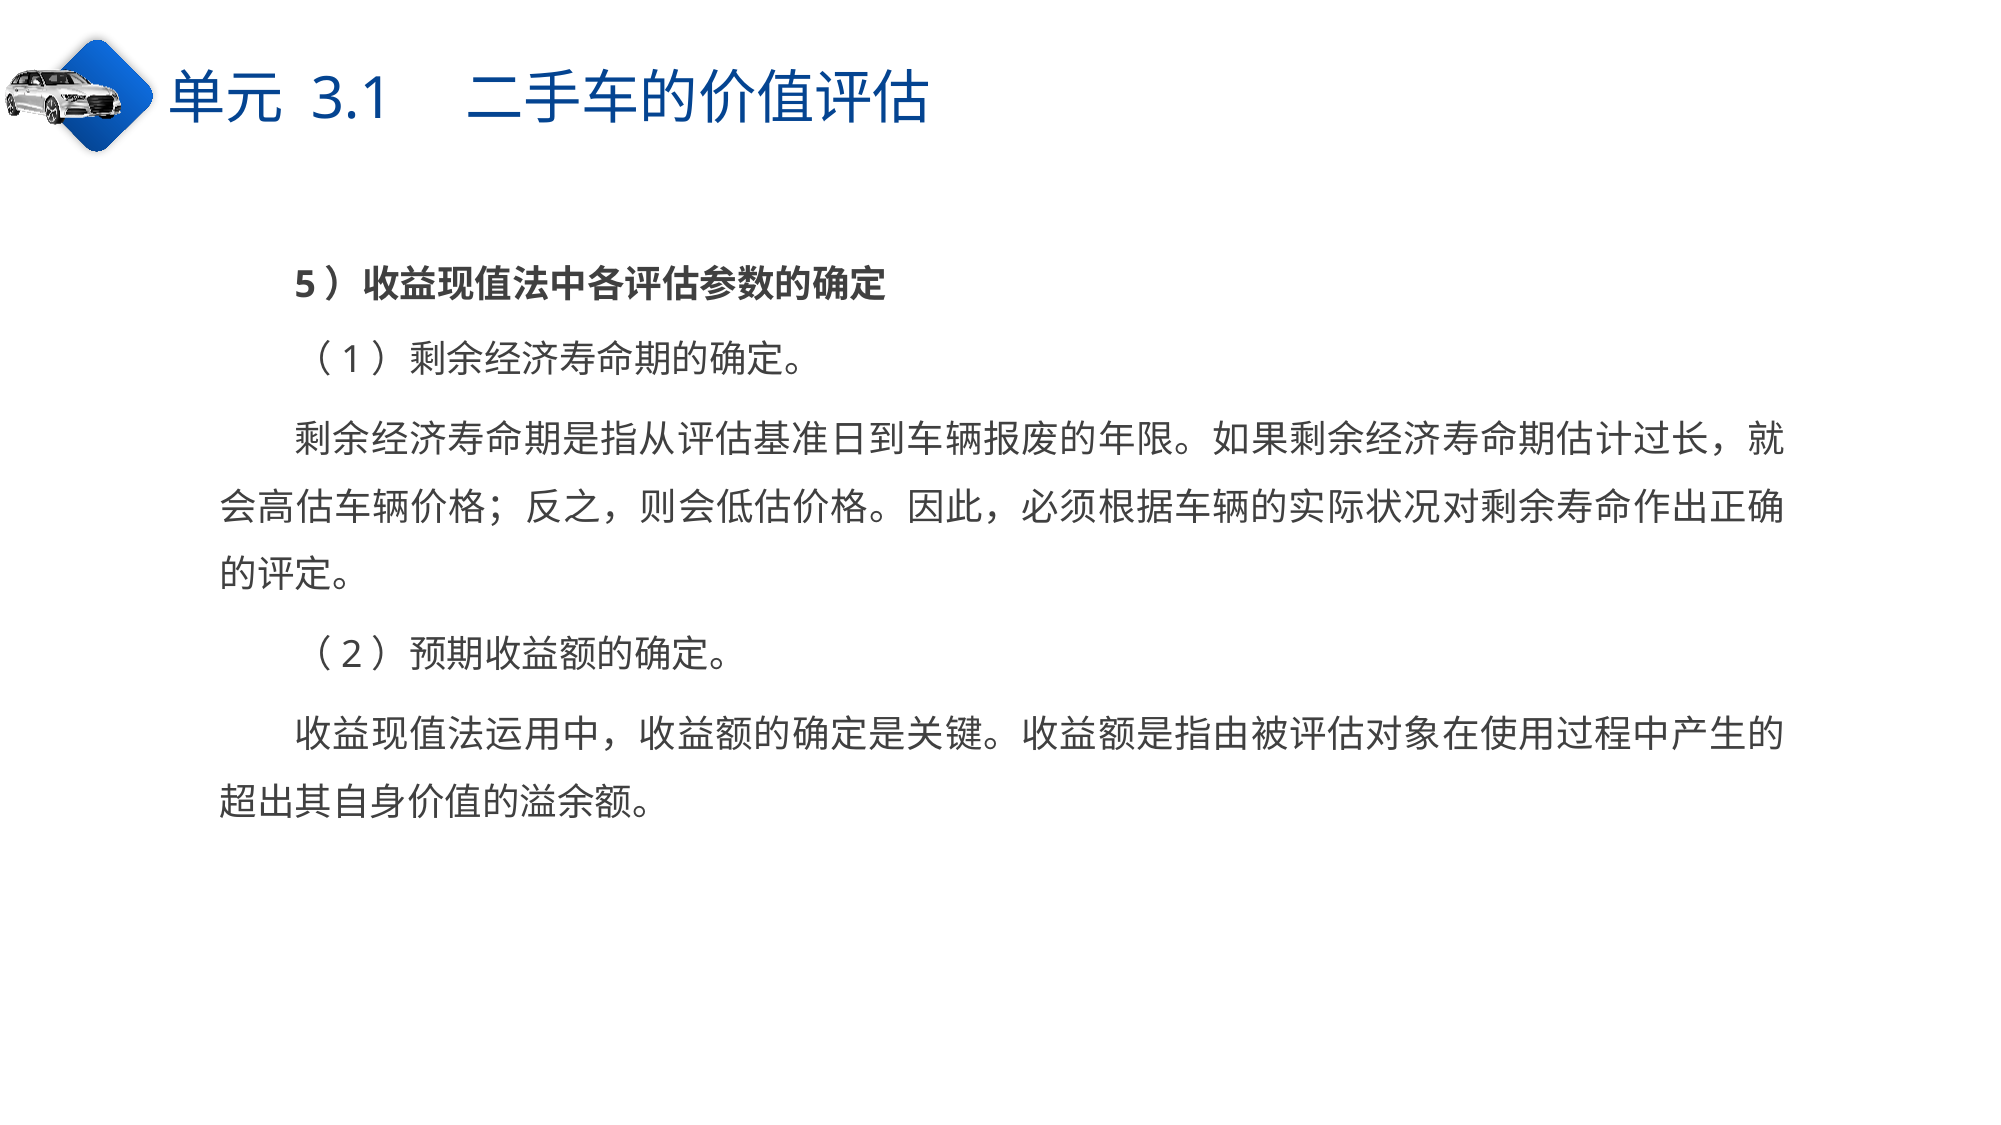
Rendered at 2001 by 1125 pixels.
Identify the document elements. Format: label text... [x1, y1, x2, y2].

text_box （1）剩余经济寿命期的确定。 剩余经济寿命期是指从评估基准日到车辆报废的年限。如果剩余经济寿命期估计过长，就会高估车辆价格；反之，则会低估价格。因此，必须根据车辆的实际状况对剩余寿命作出正确的评定。 （2）预期收益额的确定。 收益现值法运用中，收益额的确定是关键。收益额是指由被评估对象在使用过程中产生的超出其自身价值的溢余额。 [204, 305, 1800, 831]
text_box 5）收益现值法中各评估参数的确定 [204, 230, 1000, 313]
text_box 单元 3.1 二手车的价值评估 [152, 52, 946, 138]
picture [0, 31, 125, 157]
